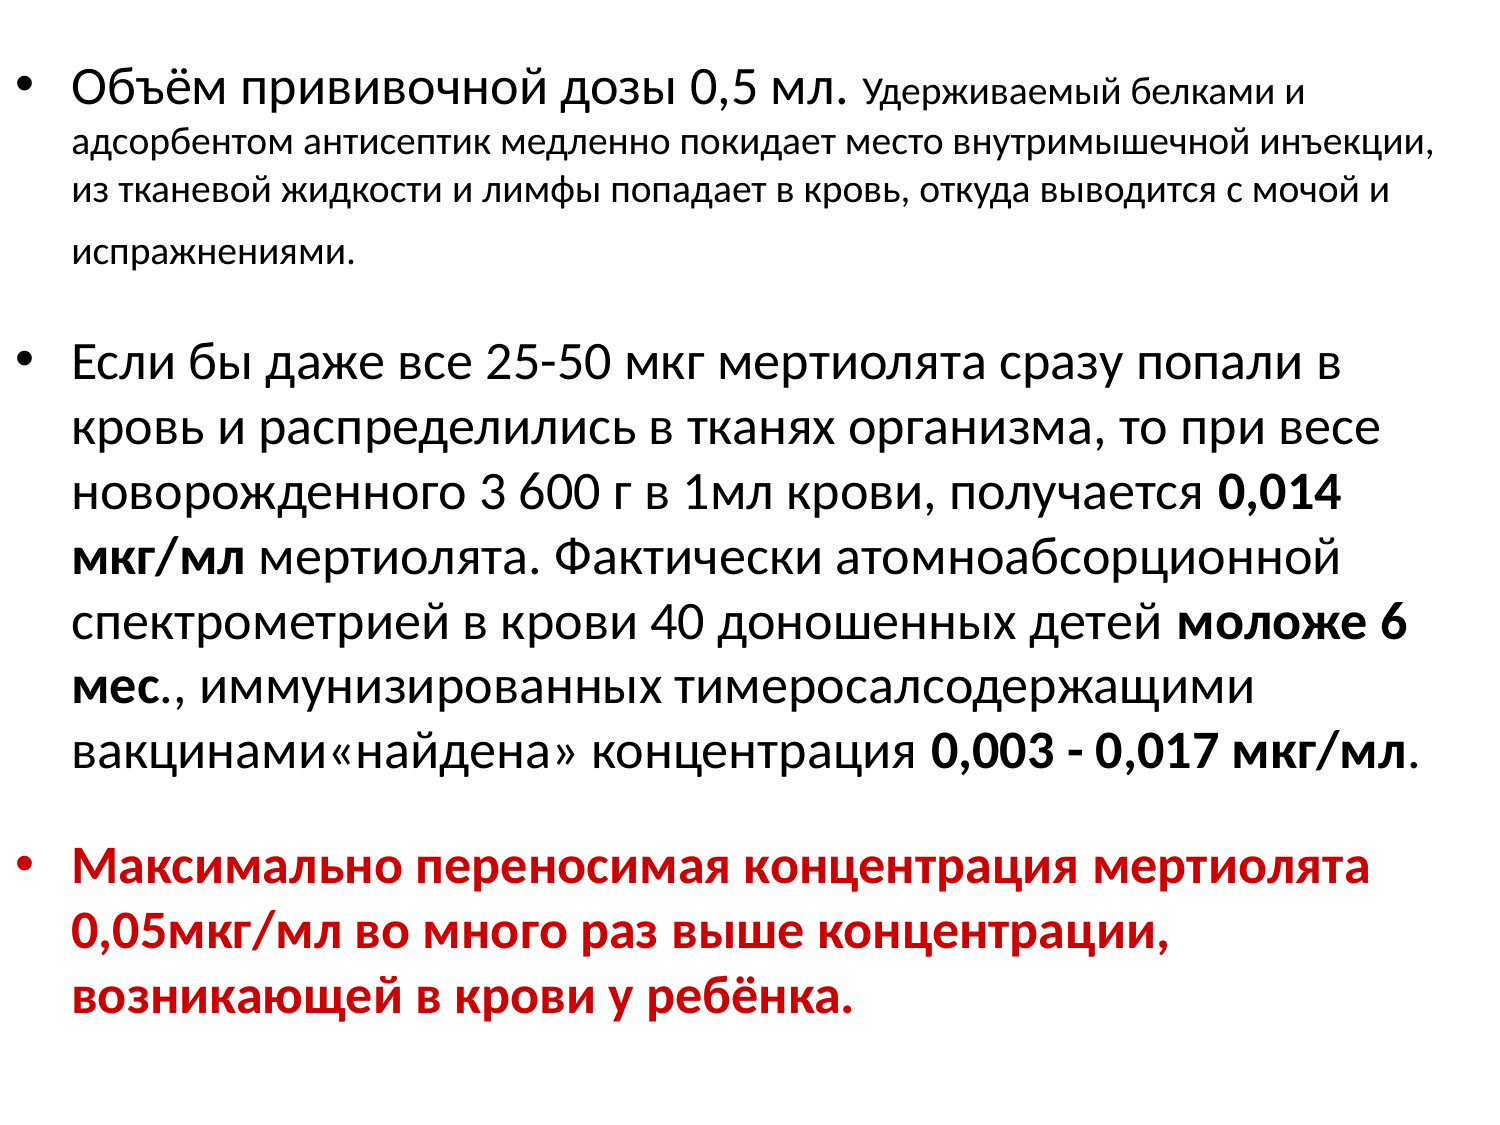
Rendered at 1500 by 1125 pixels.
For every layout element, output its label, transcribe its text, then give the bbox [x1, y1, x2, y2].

list Объём прививочной дозы 0,5 мл. Удерживаемый белками и адсорбентом антисептик медленно покидает место внутримышечной инъекции, из тканевой жидкости и лимфы попадает в кровь, откуда выводится с мочой и испражнениями. Если бы даже все 25-50 мкг мертиолята сразу попали в кровь и распределились в тканях организма, то при весе новорожденного 3 600 г в 1мл крови, получается 0,014 мкг/мл мертиолята. Фактически атомноабсорционной спектрометрией в крови 40 доношенных детей моложе 6 мес., иммунизированных тимеросалсодержащими вакцинами«найдена» концентрация 0,003 - 0,017 мкг/мл. Максимально переносимая концентрация мертиолята 0,05мкг/мл во много раз выше концентрации, возникающей в крови у ребёнка. [0, 42, 1471, 1125]
